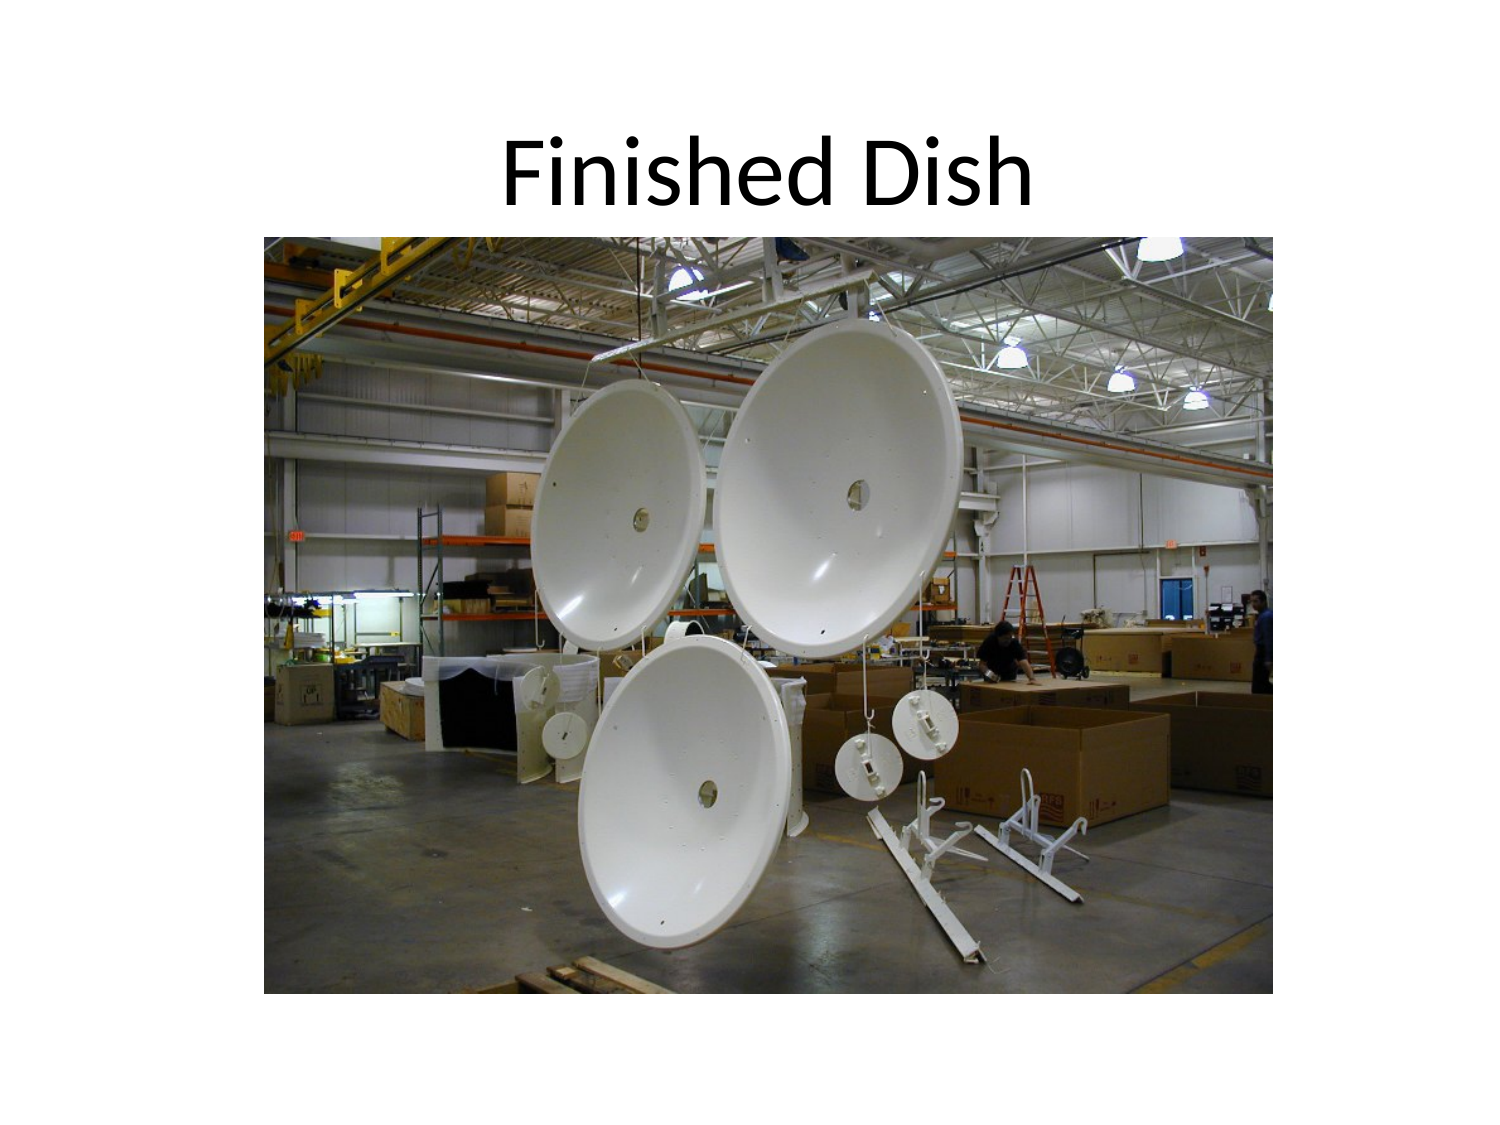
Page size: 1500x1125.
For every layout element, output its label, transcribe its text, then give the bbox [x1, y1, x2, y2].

picture [264, 237, 1273, 994]
text_box Finished Dish [287, 98, 1250, 235]
